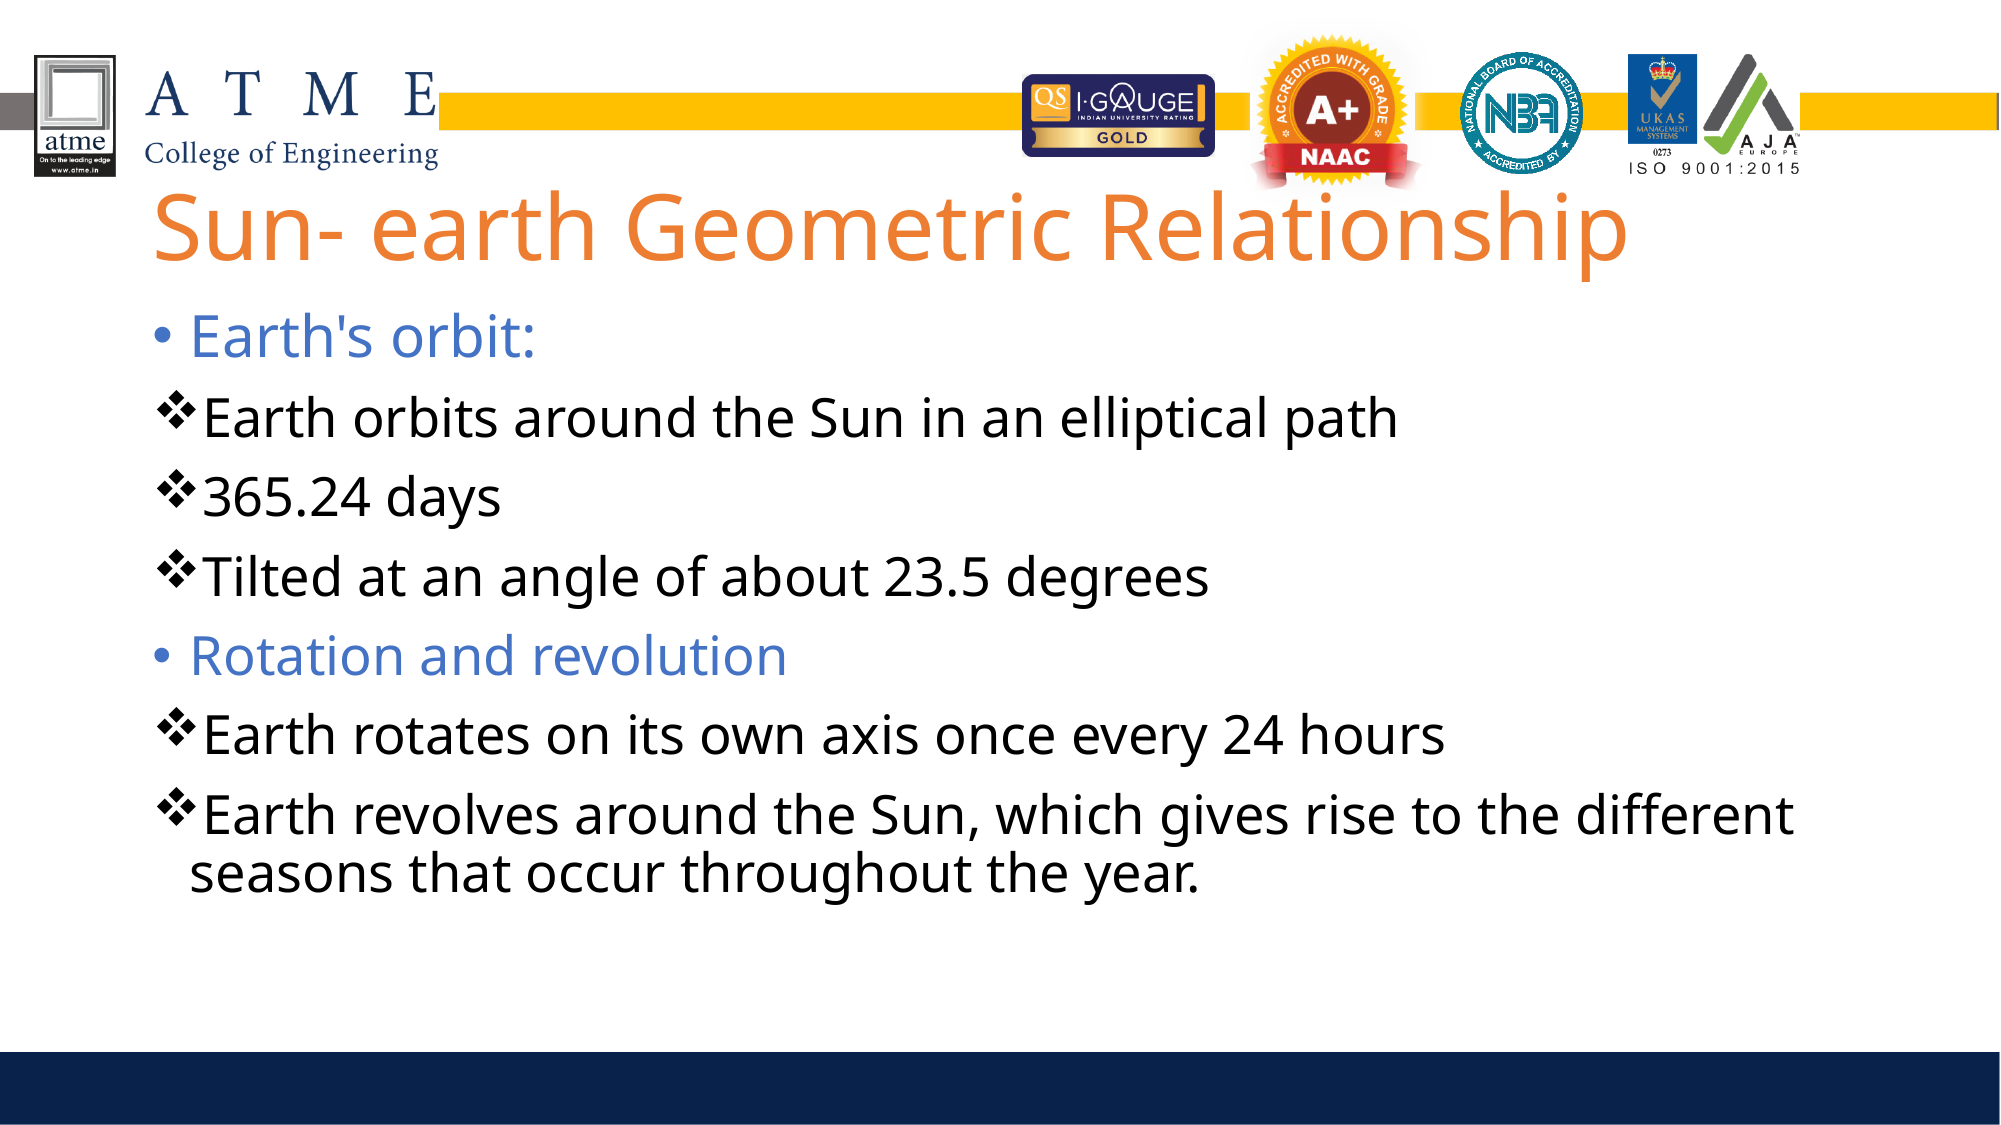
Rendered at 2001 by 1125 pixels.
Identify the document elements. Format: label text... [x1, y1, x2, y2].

picture [34, 55, 439, 177]
picture [1022, 74, 1215, 157]
picture [1250, 43, 1415, 180]
picture [1460, 52, 1583, 174]
picture [1628, 52, 1800, 174]
picture [0, 1052, 2000, 1125]
list Earth's orbit: Earth orbits around the Sun in an elliptical path 365.24 days Tilted at an angle of about 23.5 degrees Rotation and revolution Earth rotates on its own axis once every 24 hours Earth revolves around the Sun, which gives rise to the different seasons that occur throughout the year. [137, 299, 1863, 1014]
title Sun- earth Geometric Relationship [137, 183, 1863, 278]
